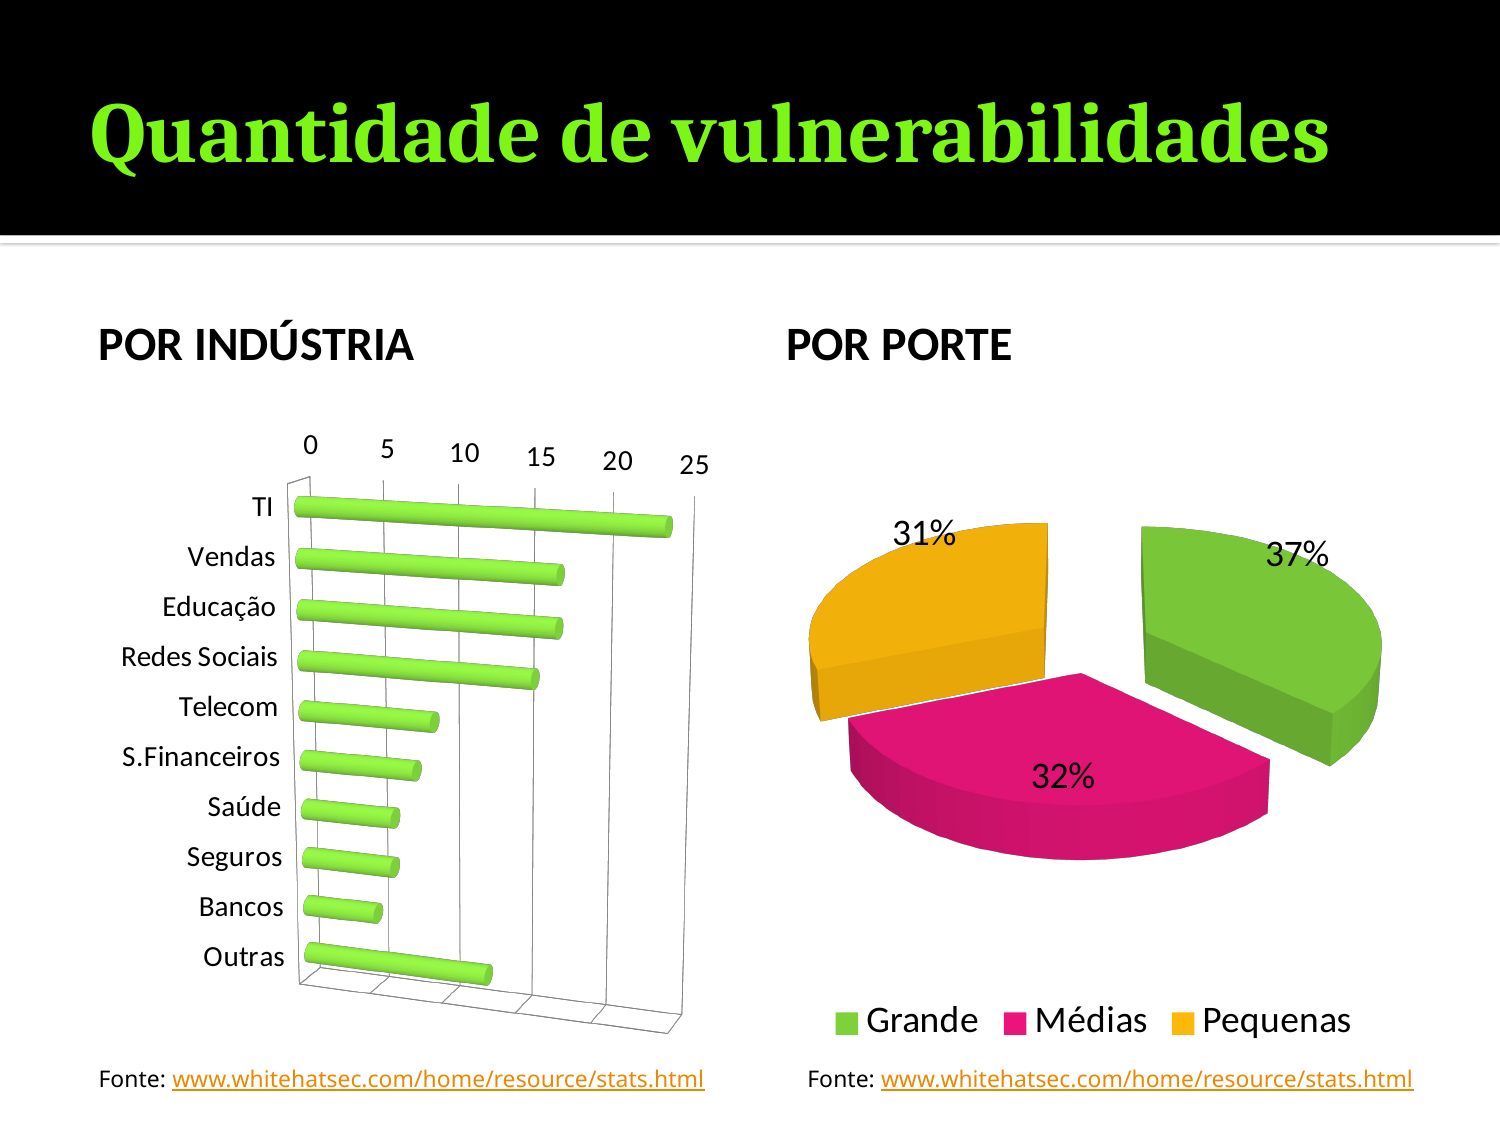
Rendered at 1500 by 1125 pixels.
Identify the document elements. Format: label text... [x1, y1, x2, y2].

list Por porte [761, 278, 1425, 396]
chart [74, 401, 738, 1050]
title Quantidade de vulnerabilidades [75, 24, 1425, 231]
text_box Fonte: www.whitehatsec.com/home/resource/stats.html [792, 1056, 1429, 1103]
chart [761, 401, 1425, 1050]
list Por Indústria [75, 278, 738, 396]
text_box Fonte: www.whitehatsec.com/home/resource/stats.html [83, 1058, 720, 1103]
